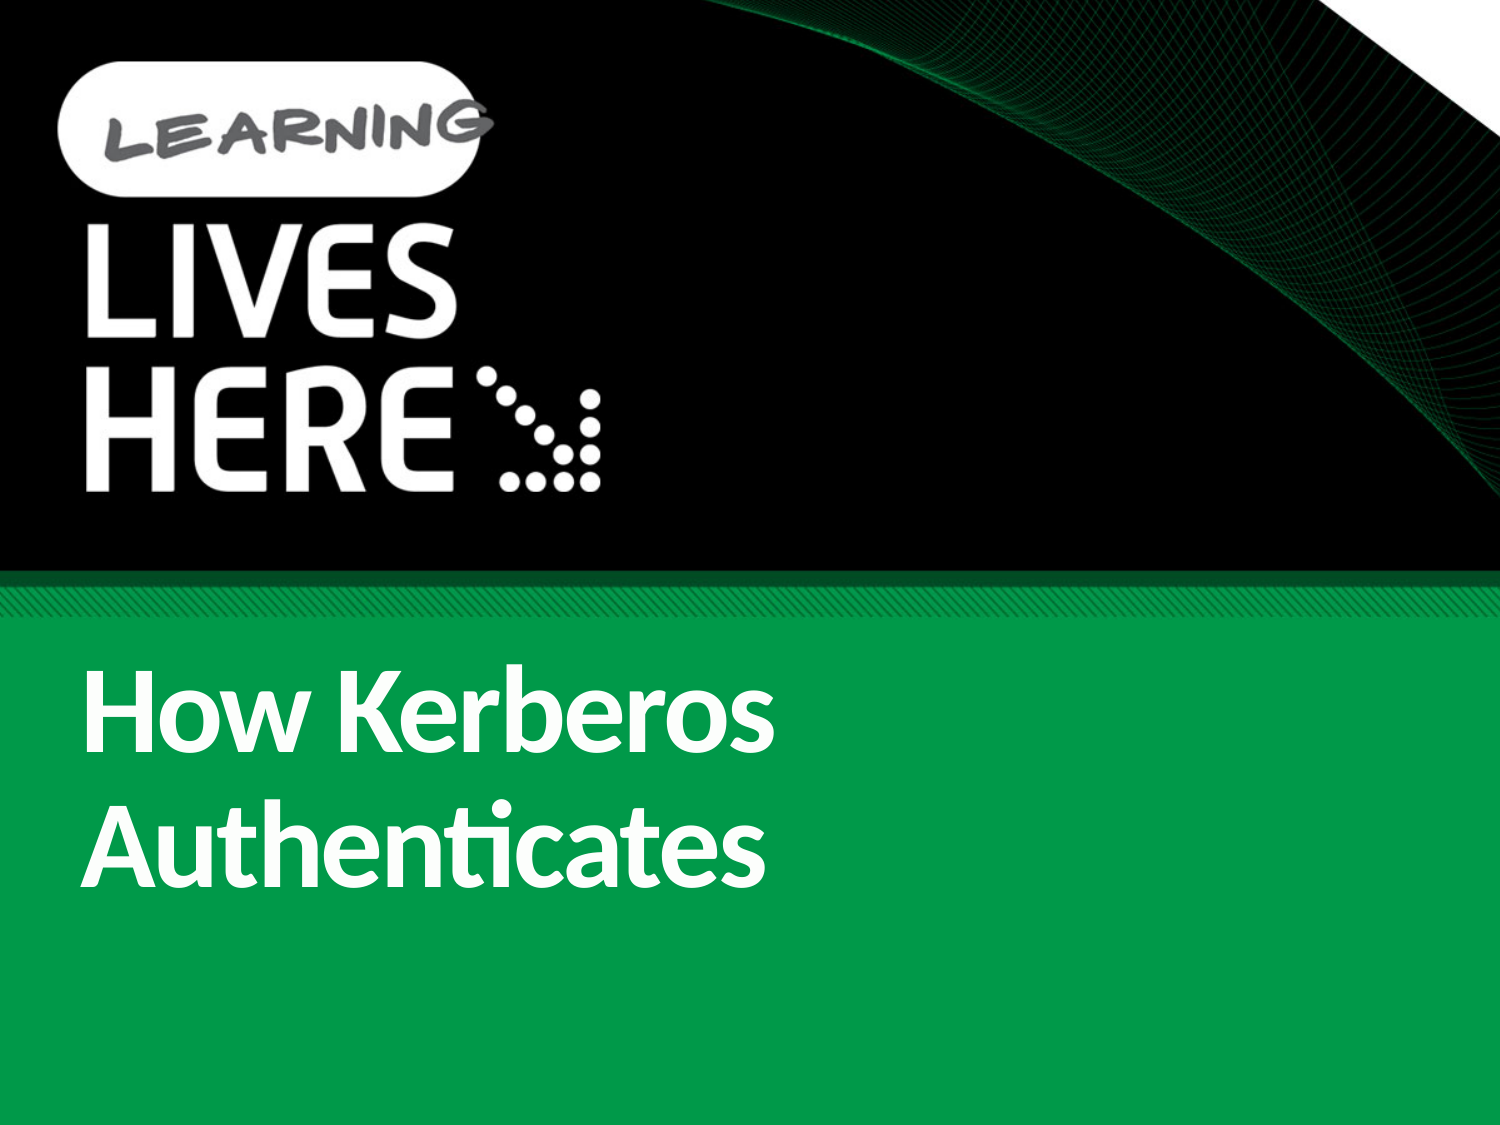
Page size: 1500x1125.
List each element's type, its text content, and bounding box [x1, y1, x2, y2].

picture [0, 0, 1500, 1125]
title How Kerberos Authenticates [80, 644, 1380, 864]
